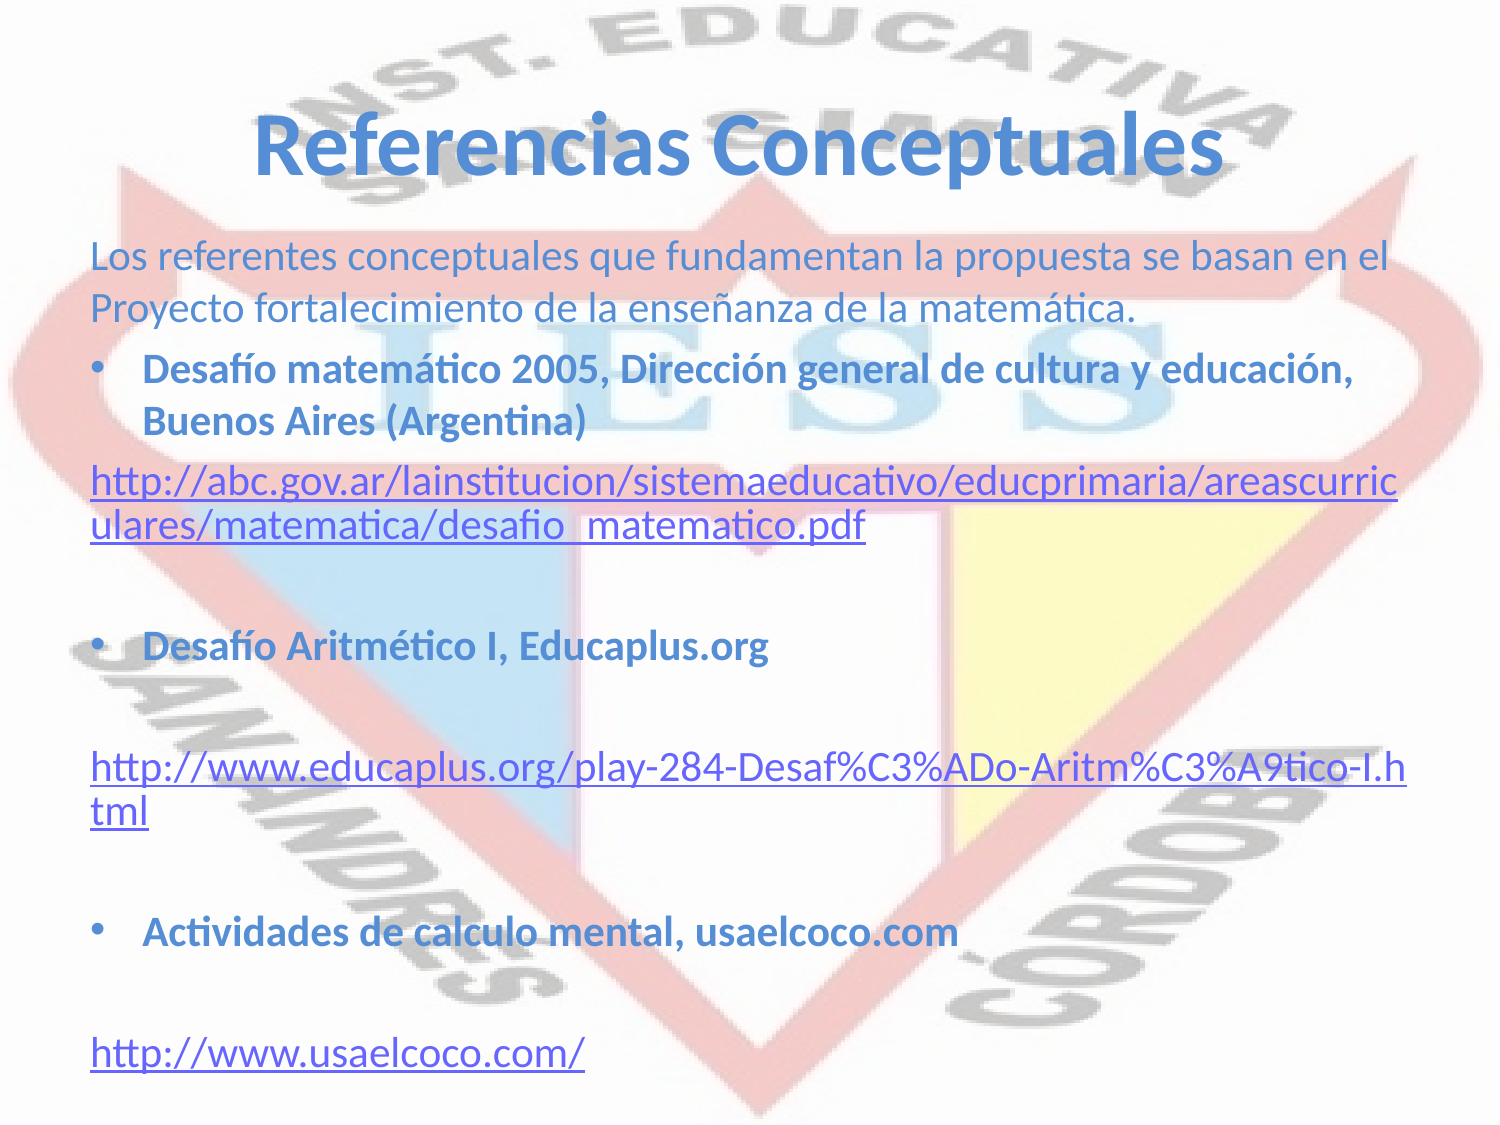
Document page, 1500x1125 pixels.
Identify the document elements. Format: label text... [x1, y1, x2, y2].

title Referencias Conceptuales [75, 45, 1425, 219]
list Los referentes conceptuales que fundamentan la propuesta se basan en el Proyecto fortalecimiento de la enseñanza de la matemática. Desafío matemático 2005, Dirección general de cultura y educación, Buenos Aires (Argentina) http://abc.gov.ar/lainstitucion/sistemaeducativo/educprimaria/areascurriculares/matematica/desafio_matematico.pdf Desafío Aritmético I, Educaplus.org http://www.educaplus.org/play-284-Desaf%C3%ADo-Aritm%C3%A9tico-I.html Actividades de calculo mental, usaelcoco.com http://www.usaelcoco.com/ [75, 219, 1425, 1005]
